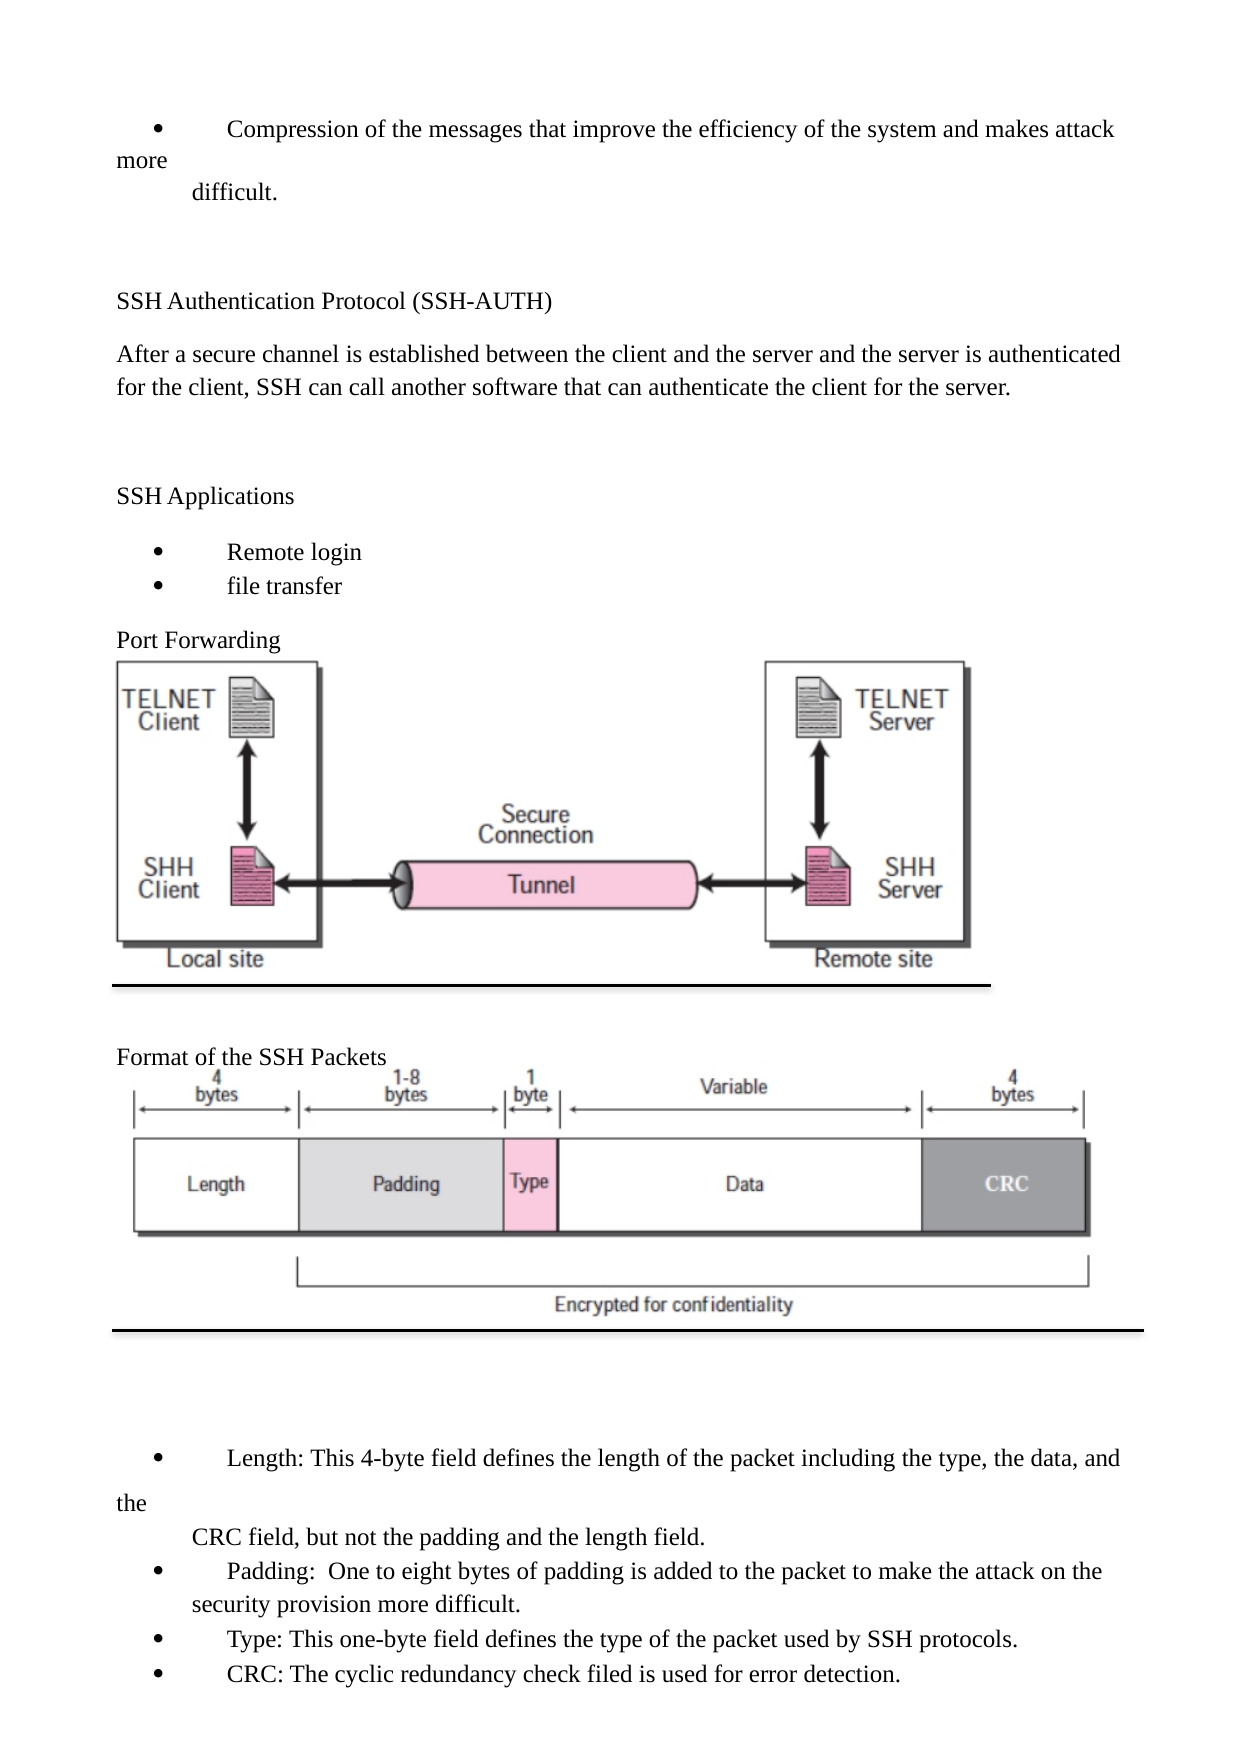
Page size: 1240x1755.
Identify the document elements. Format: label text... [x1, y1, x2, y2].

text_box  Compression of the messages that improve the efficiency of the system and makes attack more difficult. SSH Authentication Protocol (SSH-AUTH) After a secure channel is established between the client and the server and the server is authenticated for the client, SSH can call another software that can authenticate the client for the server. SSH Applications  Remote login  file transfer Port Forwarding Format of the SSH Packets  Length: This 4-byte field defines the length of the packet including the type, the data, and the CRC field, but not the padding and the length field.  Padding: One to eight bytes of padding is added to the packet to make the attack on the security provision more difficult.  Type: This one-byte field defines the type of the packet used by SSH protocols.  CRC: The cyclic redundancy check filed is used for error detection. [116, 1333, 1136, 1611]
picture [112, 647, 987, 981]
text_box  Compression of the messages that improve the efficiency of the system and makes attack more difficult. SSH Authentication Protocol (SSH-AUTH) After a secure channel is established between the client and the server and the server is authenticated for the client, SSH can call another software that can authenticate the client for the server. SSH Applications  Remote login  file transfer Port Forwarding Format of the SSH Packets  Length: This 4-byte field defines the length of the packet including the type, the data, and the CRC field, but not the padding and the length field.  Padding: One to eight bytes of padding is added to the packet to make the attack on the security provision more difficult.  Type: This one-byte field defines the type of the packet used by SSH protocols.  CRC: The cyclic redundancy check filed is used for error detection. [116, 111, 1136, 1060]
picture [112, 1062, 1141, 1324]
